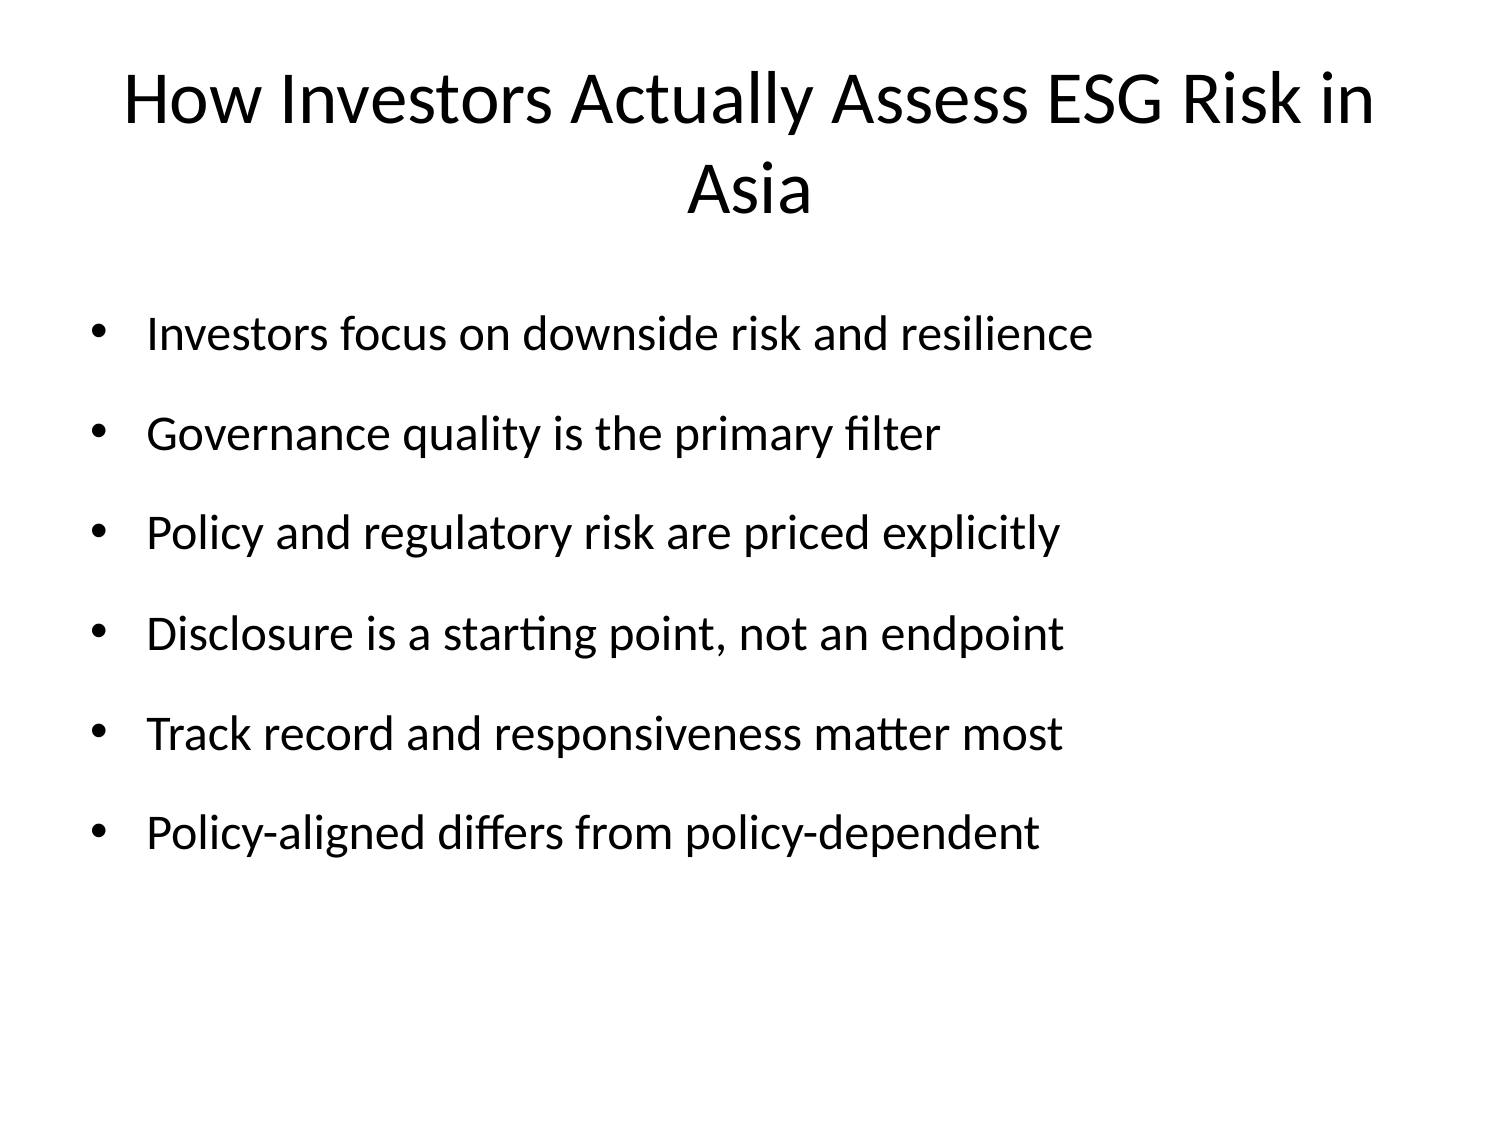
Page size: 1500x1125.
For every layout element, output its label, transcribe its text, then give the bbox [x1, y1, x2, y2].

list Investors focus on downside risk and resilience Governance quality is the primary filter Policy and regulatory risk are priced explicitly Disclosure is a starting point, not an endpoint Track record and responsiveness matter most Policy-aligned differs from policy-dependent [75, 262, 1425, 1005]
title How Investors Actually Assess ESG Risk in Asia [75, 45, 1425, 233]
